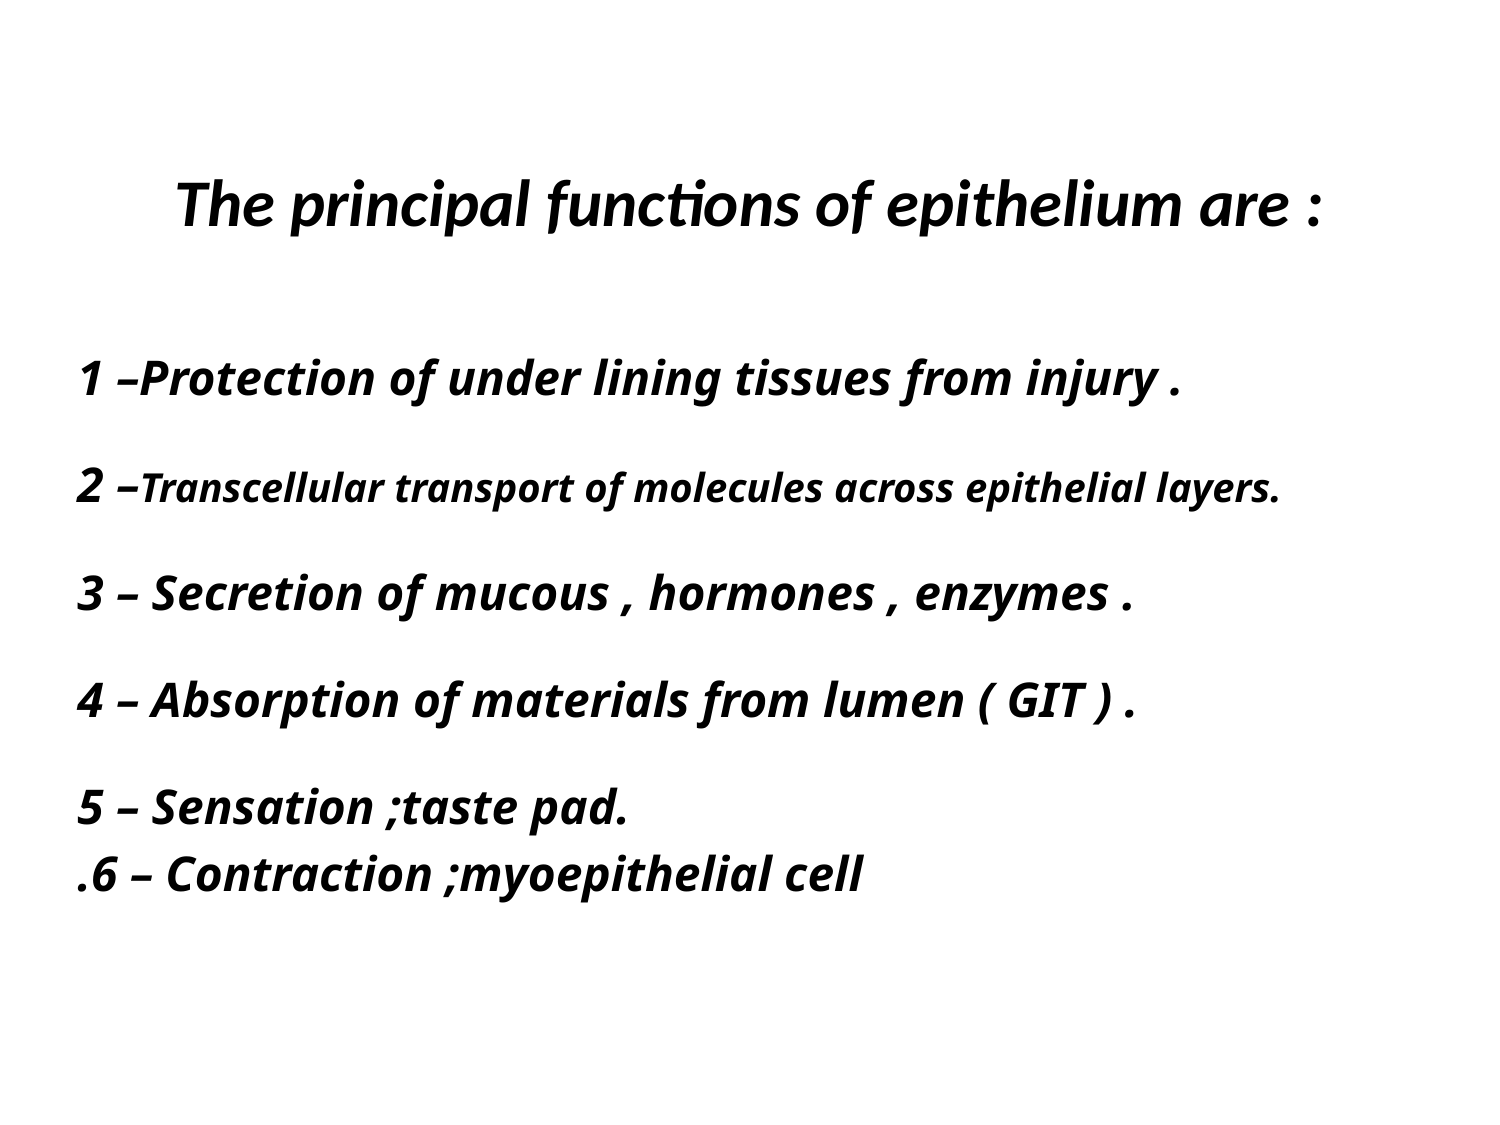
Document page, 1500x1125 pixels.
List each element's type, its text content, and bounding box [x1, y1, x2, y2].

subtitle 1 –Protection of under lining tissues from injury . 2 –Transcellular transport of molecules across epithelial layers. 3 – Secretion of mucous , hormones , enzymes . 4 – Absorption of materials from lumen ( GIT ) . 5 – Sensation ;taste pad. .6 – Contraction ;myoepithelial cell [62, 299, 1463, 925]
title The principal functions of epithelium are : [112, 112, 1388, 288]
